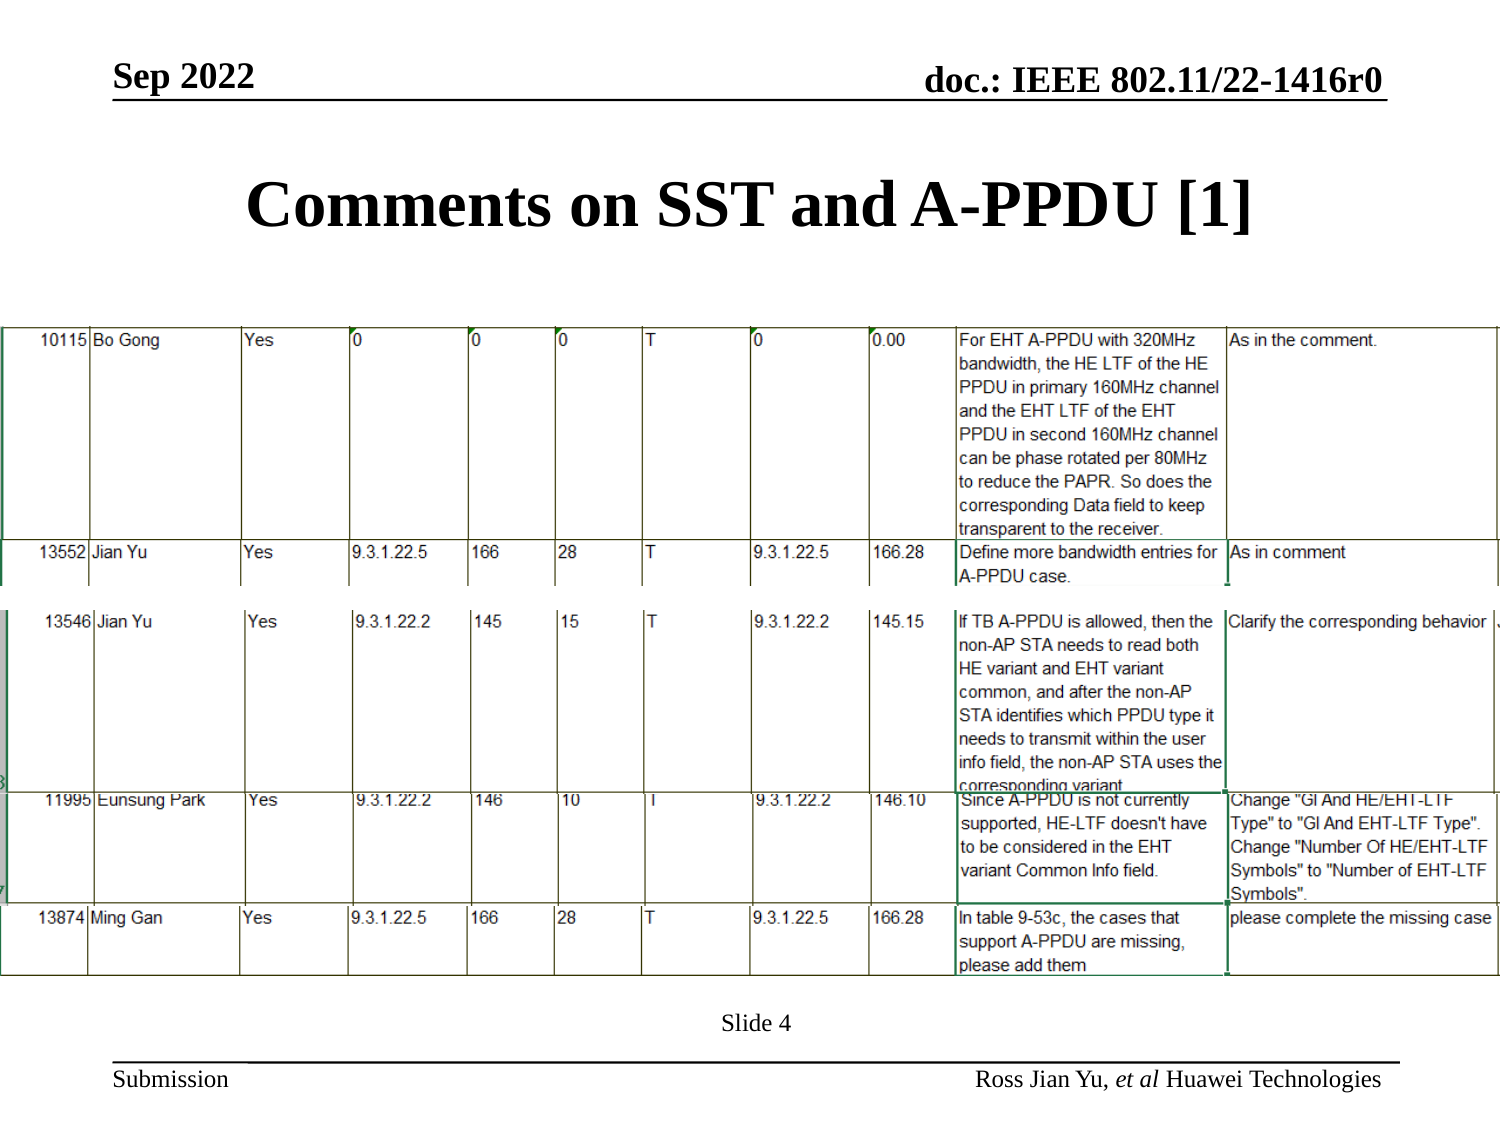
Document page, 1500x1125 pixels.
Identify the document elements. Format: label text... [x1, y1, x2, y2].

title Comments on SST and A-PPDU [1] [112, 112, 1388, 288]
picture [0, 610, 1500, 976]
slide_number Slide 4 [712, 1006, 800, 1037]
picture [0, 326, 1500, 586]
